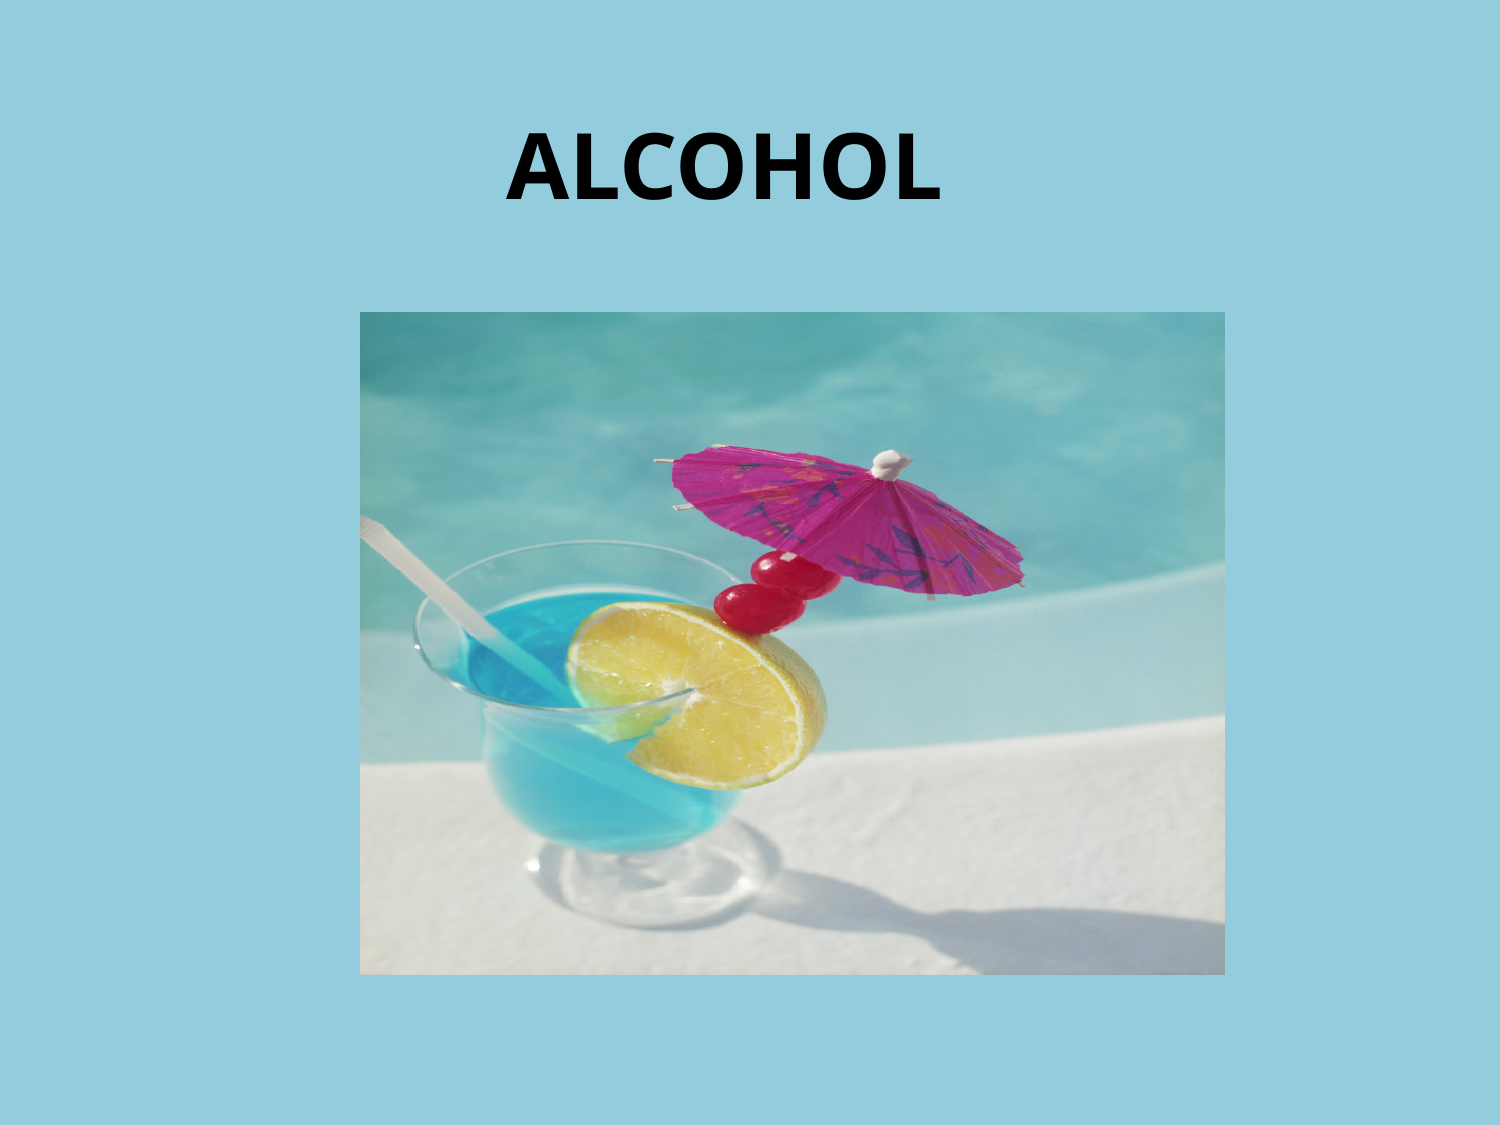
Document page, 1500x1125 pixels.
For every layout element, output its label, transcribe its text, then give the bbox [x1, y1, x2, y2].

picture [360, 312, 1226, 976]
title ALCOHOL [87, 37, 1363, 288]
